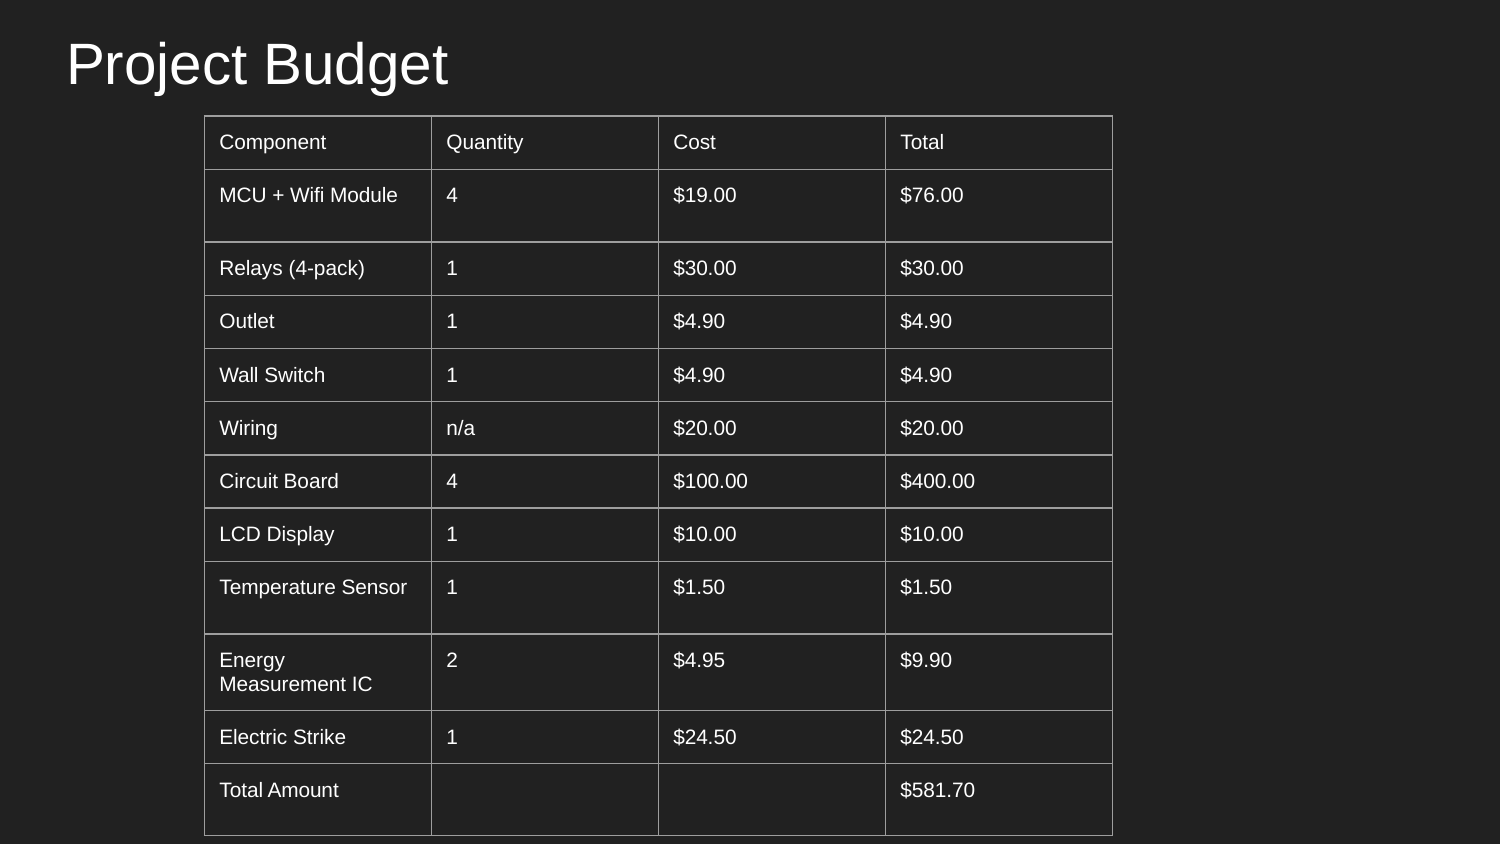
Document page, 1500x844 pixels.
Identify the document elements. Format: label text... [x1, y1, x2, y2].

table_cell MCU + Wifi Module [205, 170, 431, 241]
table_cell $400.00 [886, 456, 1112, 507]
table_cell $10.00 [886, 509, 1112, 561]
table_cell $4.90 [886, 296, 1112, 348]
table_cell $581.70 [886, 764, 1112, 835]
table_cell 1 [432, 711, 658, 763]
table_cell $4.90 [659, 349, 885, 401]
table_cell $30.00 [886, 243, 1112, 295]
table_cell [659, 764, 885, 835]
table_cell $24.50 [659, 711, 885, 763]
table_cell Electric Strike [205, 711, 431, 763]
table_cell 1 [432, 349, 658, 401]
table_cell 1 [432, 296, 658, 348]
table_cell 2 [432, 635, 658, 710]
table_cell Temperature Sensor [205, 562, 431, 633]
table_cell Energy Measurement IC [205, 635, 431, 710]
table_cell $20.00 [886, 402, 1112, 454]
table_header Component [205, 117, 431, 169]
table_cell $30.00 [659, 243, 885, 295]
table_cell 4 [432, 170, 658, 241]
table_cell Circuit Board [205, 456, 431, 507]
table_cell $100.00 [659, 456, 885, 507]
table_cell $10.00 [659, 509, 885, 561]
table_cell n/a [432, 402, 658, 454]
table_cell $76.00 [886, 170, 1112, 241]
table_cell Relays (4-pack) [205, 243, 431, 295]
table_cell LCD Display [205, 509, 431, 561]
table_cell $19.00 [659, 170, 885, 241]
table_cell $9.90 [886, 635, 1112, 710]
table_cell $24.50 [886, 711, 1112, 763]
table_cell Wall Switch [205, 349, 431, 401]
table_cell $4.90 [659, 296, 885, 348]
table_cell 1 [432, 243, 658, 295]
table_cell $1.50 [886, 562, 1112, 633]
table_cell Wiring [205, 402, 431, 454]
table_cell 1 [432, 562, 658, 633]
table_header Total [886, 117, 1112, 169]
table_header Cost [659, 117, 885, 169]
table_cell $4.95 [659, 635, 885, 710]
table_cell 4 [432, 456, 658, 507]
table_cell $20.00 [659, 402, 885, 454]
table_cell Outlet [205, 296, 431, 348]
table_cell $1.50 [659, 562, 885, 633]
table_cell Total Amount [205, 764, 431, 835]
table_cell [432, 764, 658, 835]
table_header Quantity [432, 117, 658, 169]
title Project Budget [51, 11, 1449, 106]
table_cell $4.90 [886, 349, 1112, 401]
table_cell 1 [432, 509, 658, 561]
